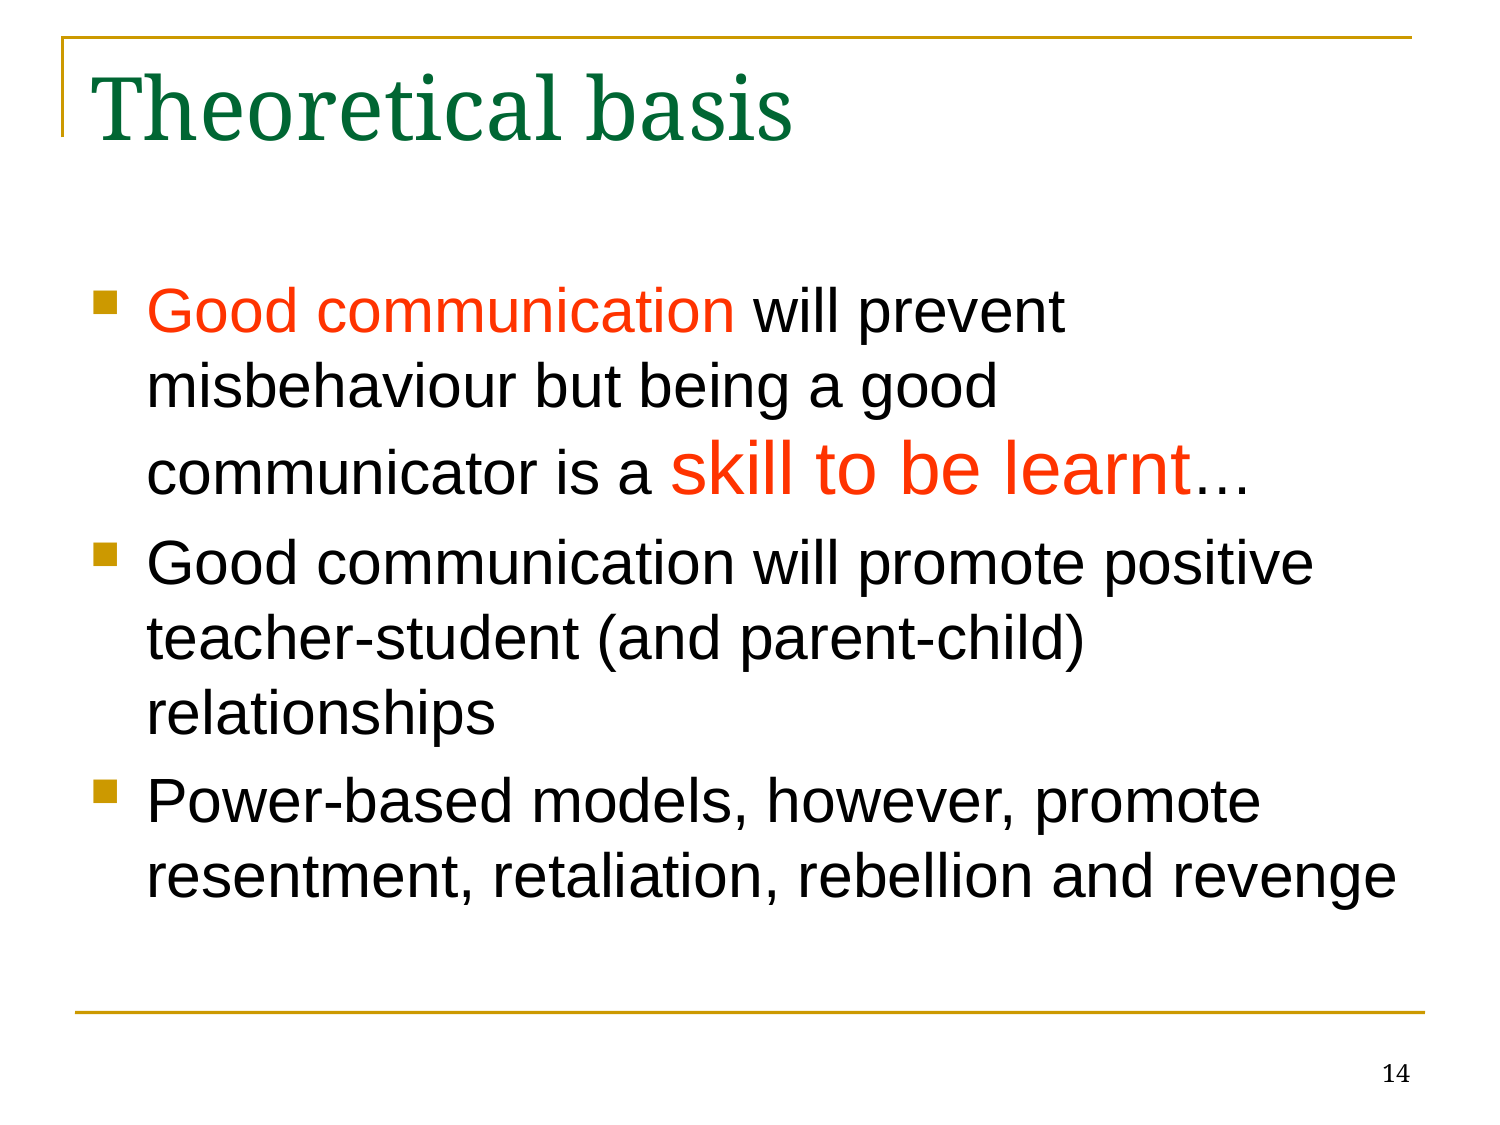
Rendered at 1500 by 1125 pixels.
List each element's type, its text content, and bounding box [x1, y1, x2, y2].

list Good communication will prevent misbehaviour but being a good communicator is a skill to be learnt… Good communication will promote positive teacher-student (and parent-child) relationships Power-based models, however, promote resentment, retaliation, rebellion and revenge [74, 262, 1426, 1006]
slide_number 14 [1074, 1023, 1426, 1100]
title Theoretical basis [74, 45, 1426, 233]
